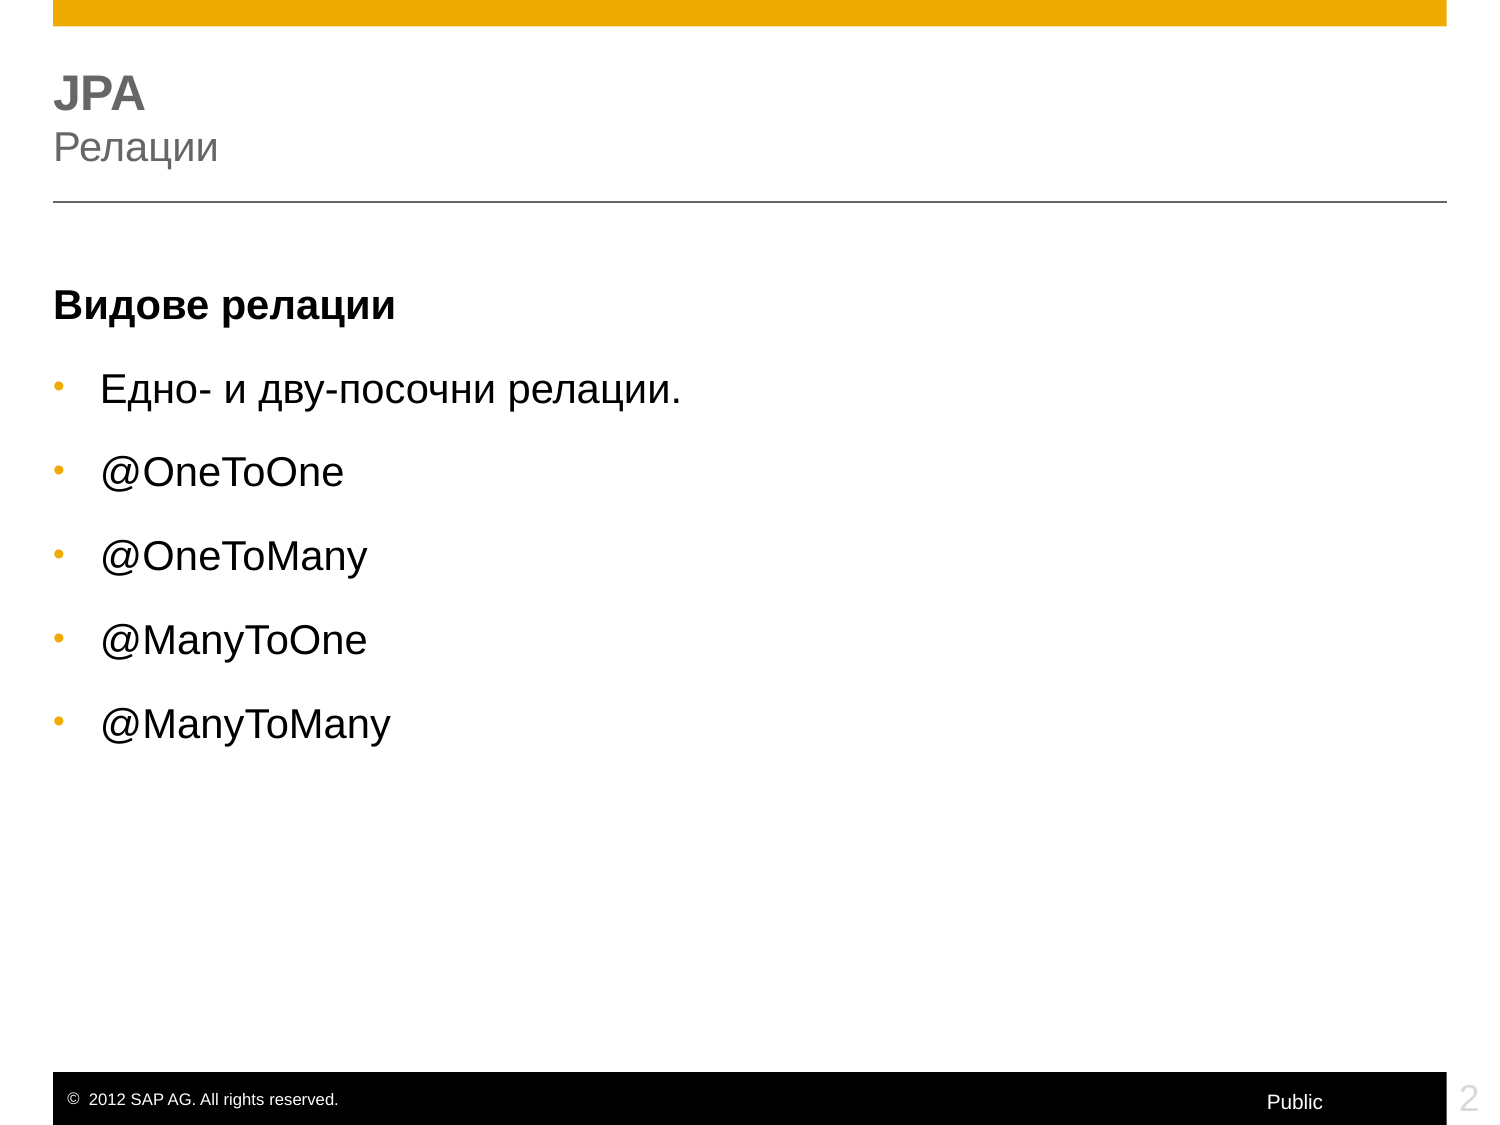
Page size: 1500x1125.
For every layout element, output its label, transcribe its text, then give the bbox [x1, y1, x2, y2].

text_box 2 [1458, 1074, 1500, 1120]
list Видове релации Едно- и дву-посочни релации. @OneToOne @OneToMany @ManyToOne @ManyToMany [53, 277, 1405, 998]
title JPA Релации [53, 53, 1447, 178]
